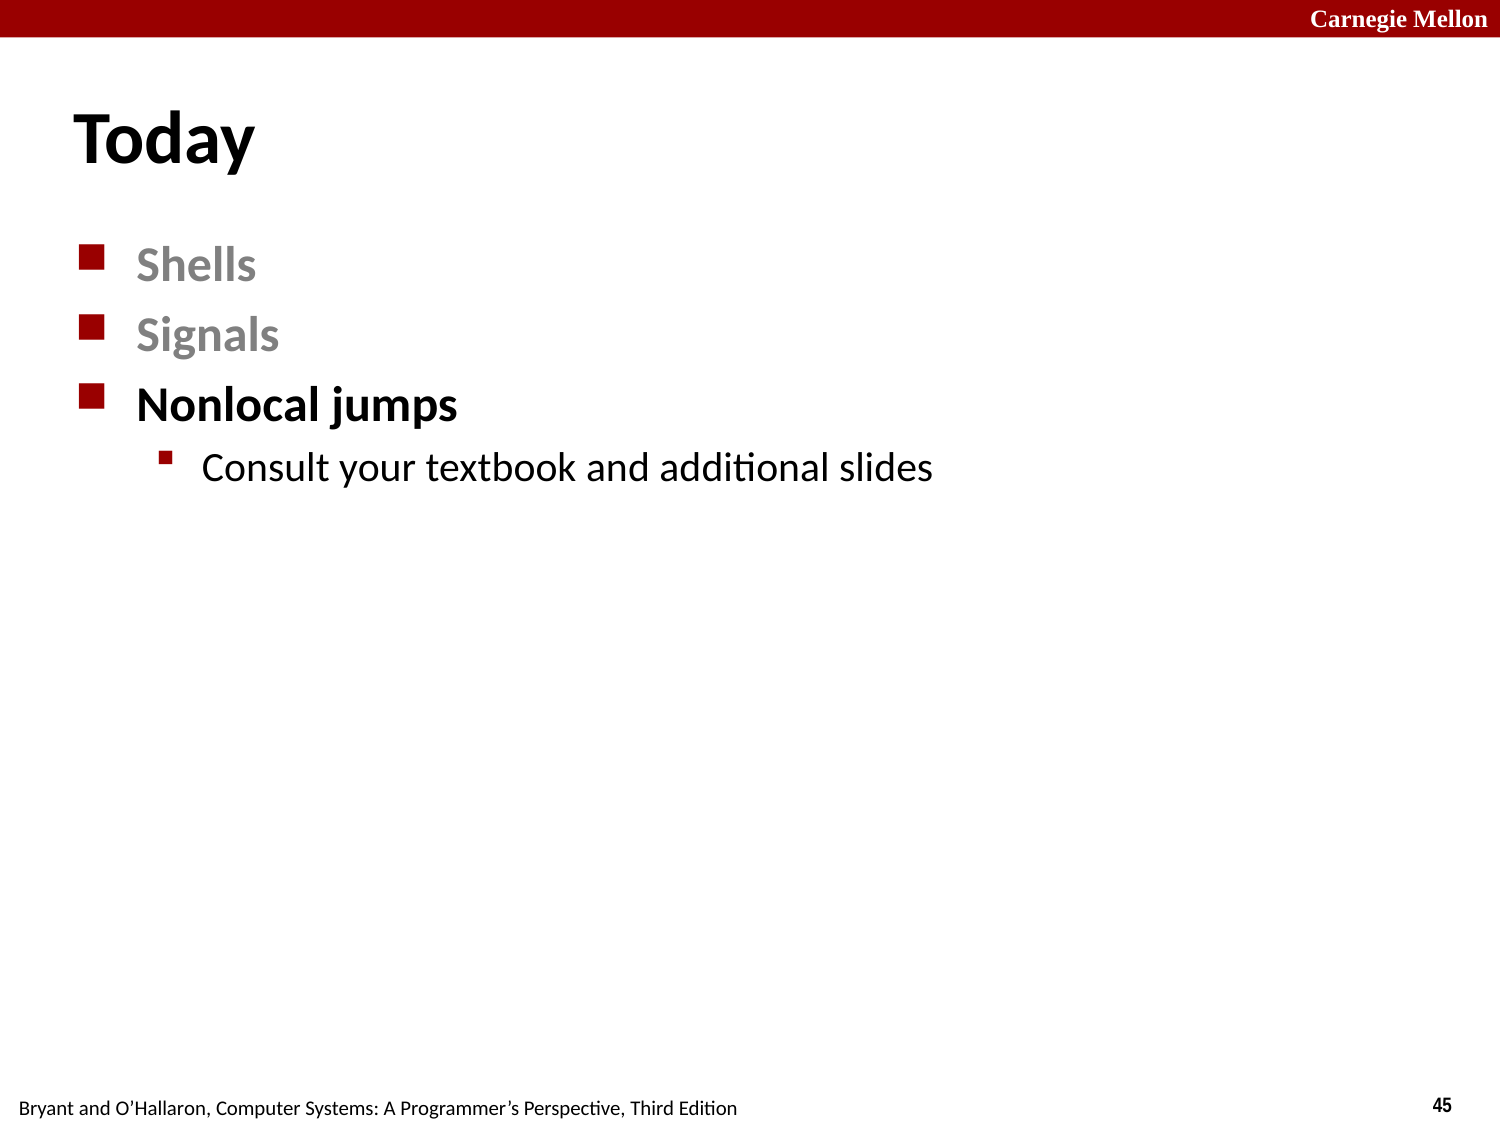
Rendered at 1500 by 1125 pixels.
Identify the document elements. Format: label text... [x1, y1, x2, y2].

title Today [58, 71, 1305, 197]
list Shells Signals Nonlocal jumps Consult your textbook and additional slides [64, 223, 1361, 1040]
